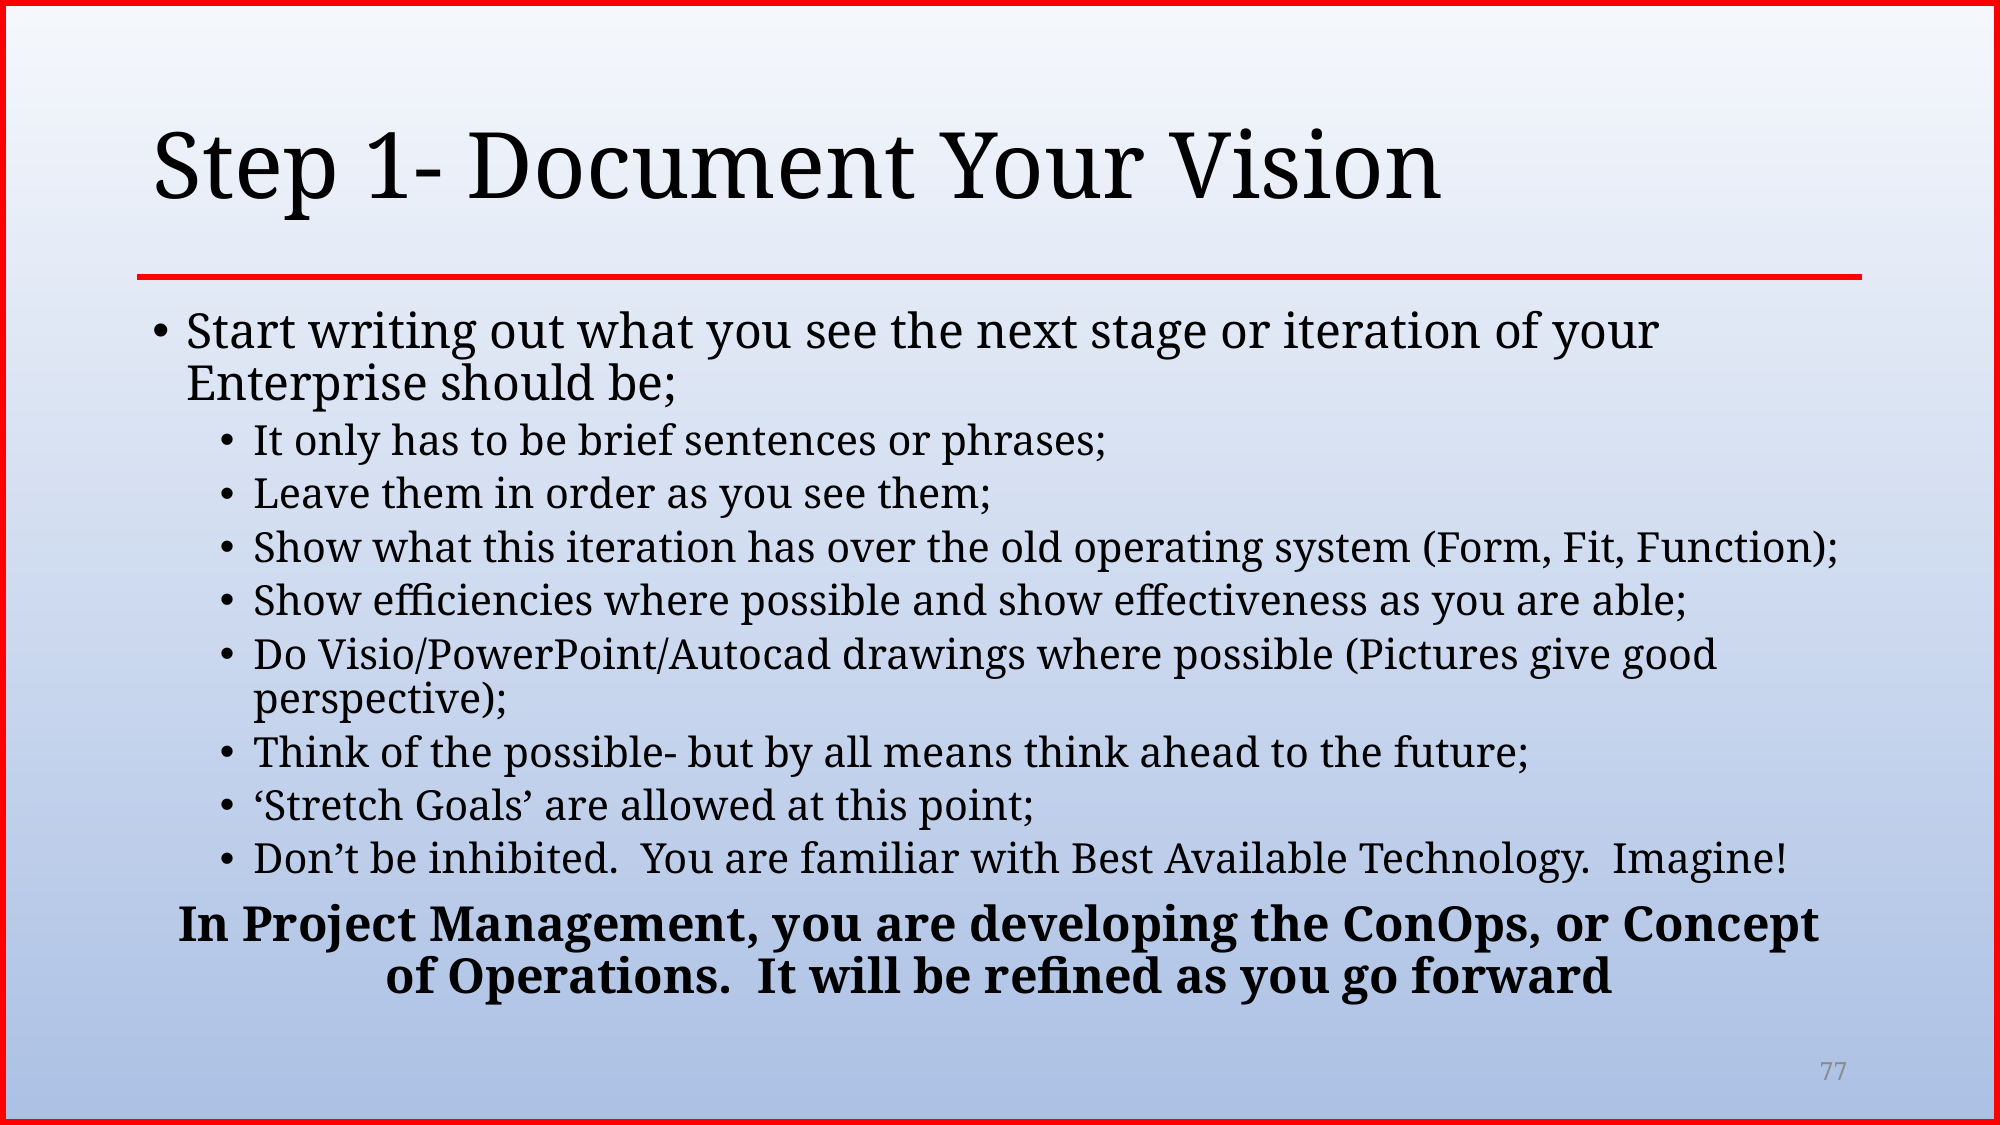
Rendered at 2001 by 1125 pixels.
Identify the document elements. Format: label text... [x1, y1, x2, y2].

slide_number 77 [1412, 1042, 1863, 1103]
list Start writing out what you see the next stage or iteration of your Enterprise should be; It only has to be brief sentences or phrases; Leave them in order as you see them; Show what this iteration has over the old operating system (Form, Fit, Function); Show efficiencies where possible and show effectiveness as you are able; Do Visio/PowerPoint/Autocad drawings where possible (Pictures give good perspective); Think of the possible- but by all means think ahead to the future; ‘Stretch Goals’ are allowed at this point; Don’t be inhibited. You are familiar with Best Available Technology. Imagine! In Project Management, you are developing the ConOps, or Concept of Operations. It will be refined as you go forward [137, 299, 1863, 1066]
title Step 1- Document Your Vision [137, 59, 1863, 278]
